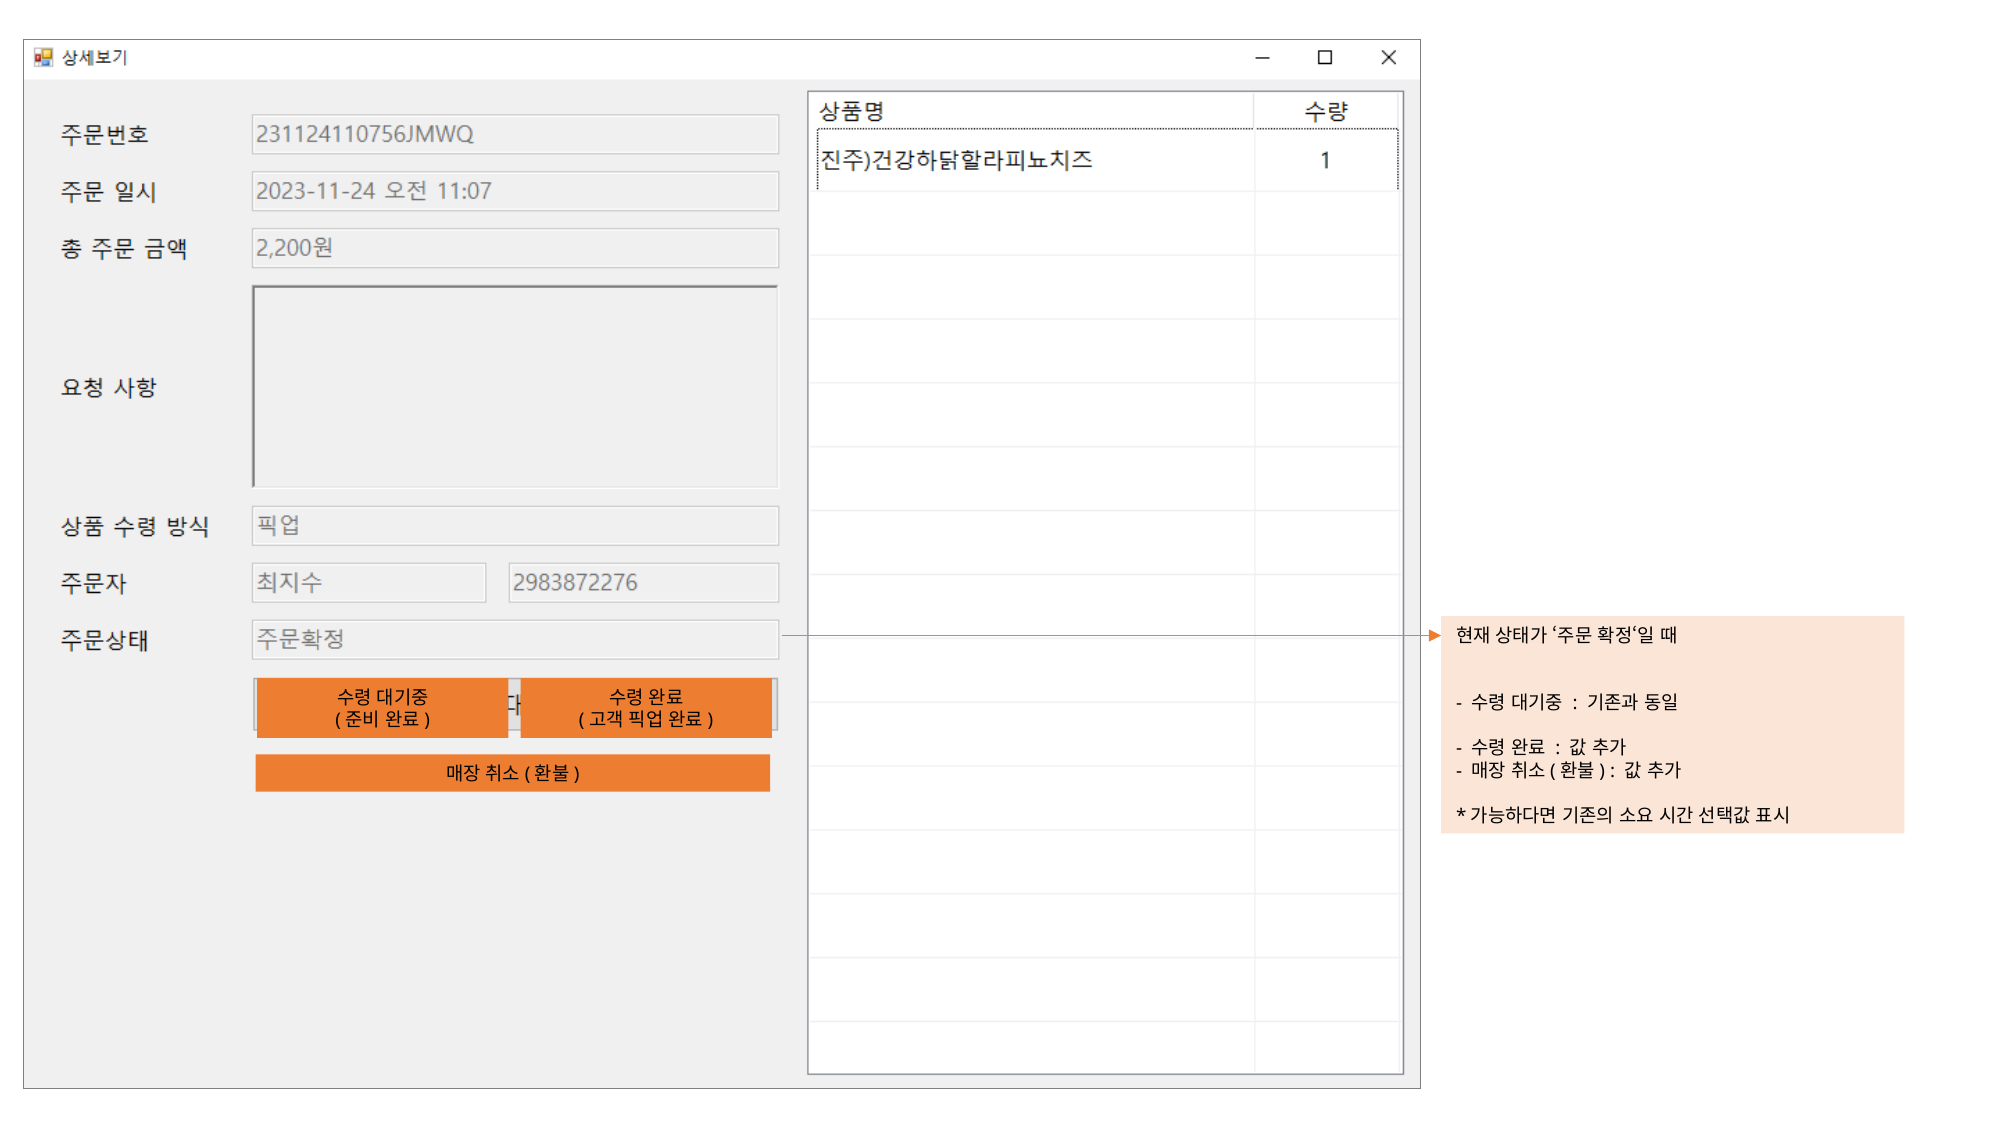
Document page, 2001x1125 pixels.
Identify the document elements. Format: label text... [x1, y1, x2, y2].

text_box 현재 상태가 ‘주문 확정‘일 때 - 수령 대기중 : 기존과 동일 - 수령 완료 : 값 추가 - 매장 취소(환불) : 값 추가 *가능하다면 기존의 소요 시간 선택값 표시 [1441, 616, 1905, 834]
picture [23, 38, 1421, 1089]
